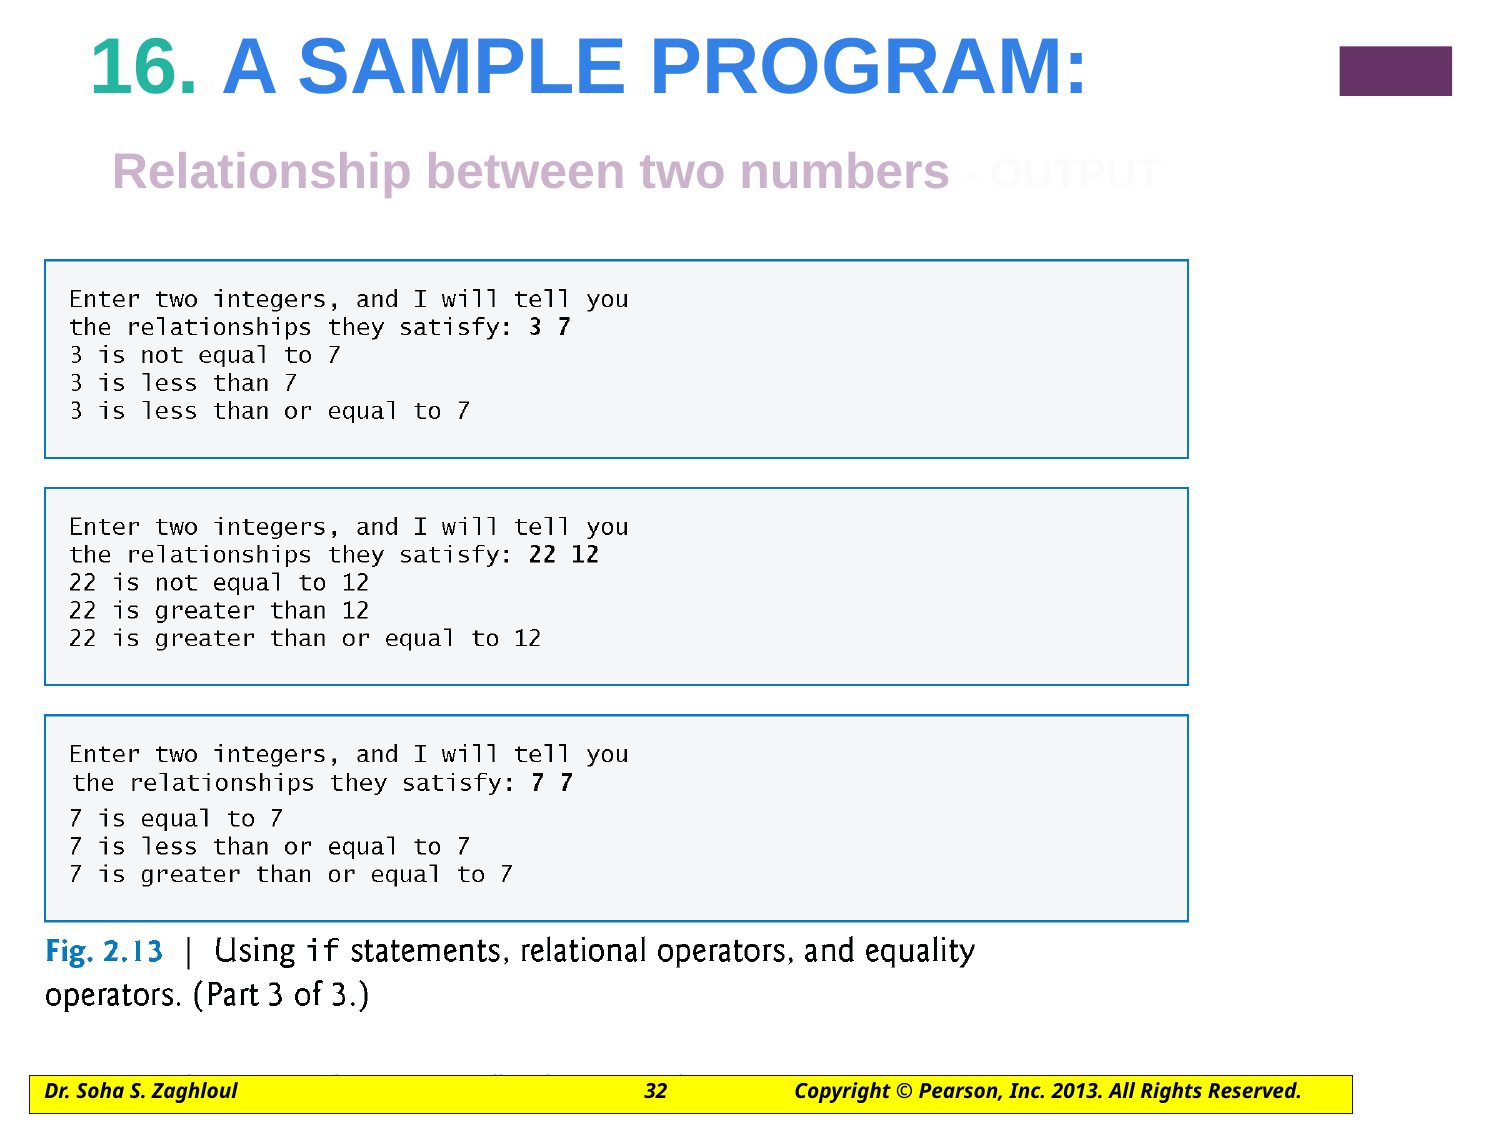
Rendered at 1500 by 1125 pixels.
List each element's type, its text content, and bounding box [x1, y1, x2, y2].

text_box 16. A SAMPLE PROGRAM: Relationship between two numbers - OUTPUT [75, 7, 1459, 149]
picture [0, 206, 1500, 1119]
